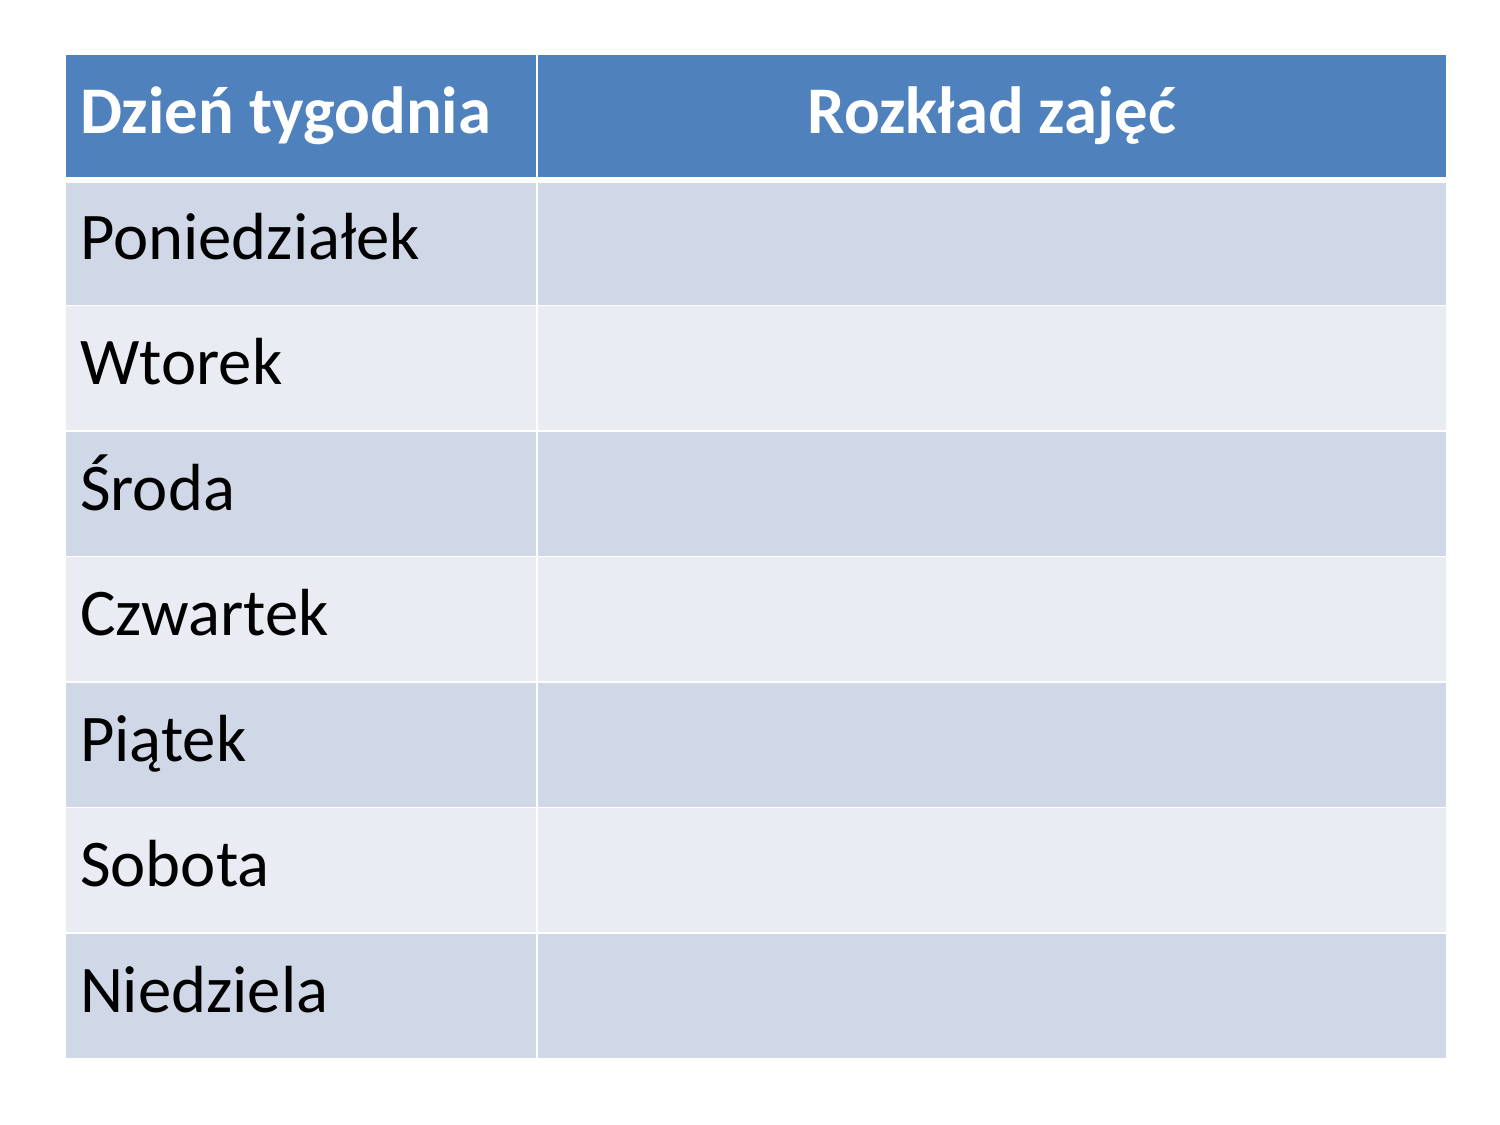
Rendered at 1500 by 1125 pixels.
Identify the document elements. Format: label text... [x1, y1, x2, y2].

table_cell [538, 306, 1446, 430]
table_cell Niedziela [66, 934, 536, 1058]
table_cell [538, 557, 1446, 681]
table_cell Poniedziałek [66, 183, 536, 305]
table_cell [538, 808, 1446, 932]
table_cell [538, 683, 1446, 807]
table_cell [538, 934, 1446, 1058]
table_header Dzień tygodnia [66, 55, 536, 177]
table_cell [538, 432, 1446, 556]
table_cell Wtorek [66, 306, 536, 430]
table_cell Czwartek [66, 557, 536, 681]
table_cell Piątek [66, 683, 536, 807]
table_cell [538, 183, 1446, 305]
table_cell Środa [66, 432, 536, 556]
table_cell Sobota [66, 808, 536, 932]
table_header Rozkład zajęć [538, 55, 1446, 177]
